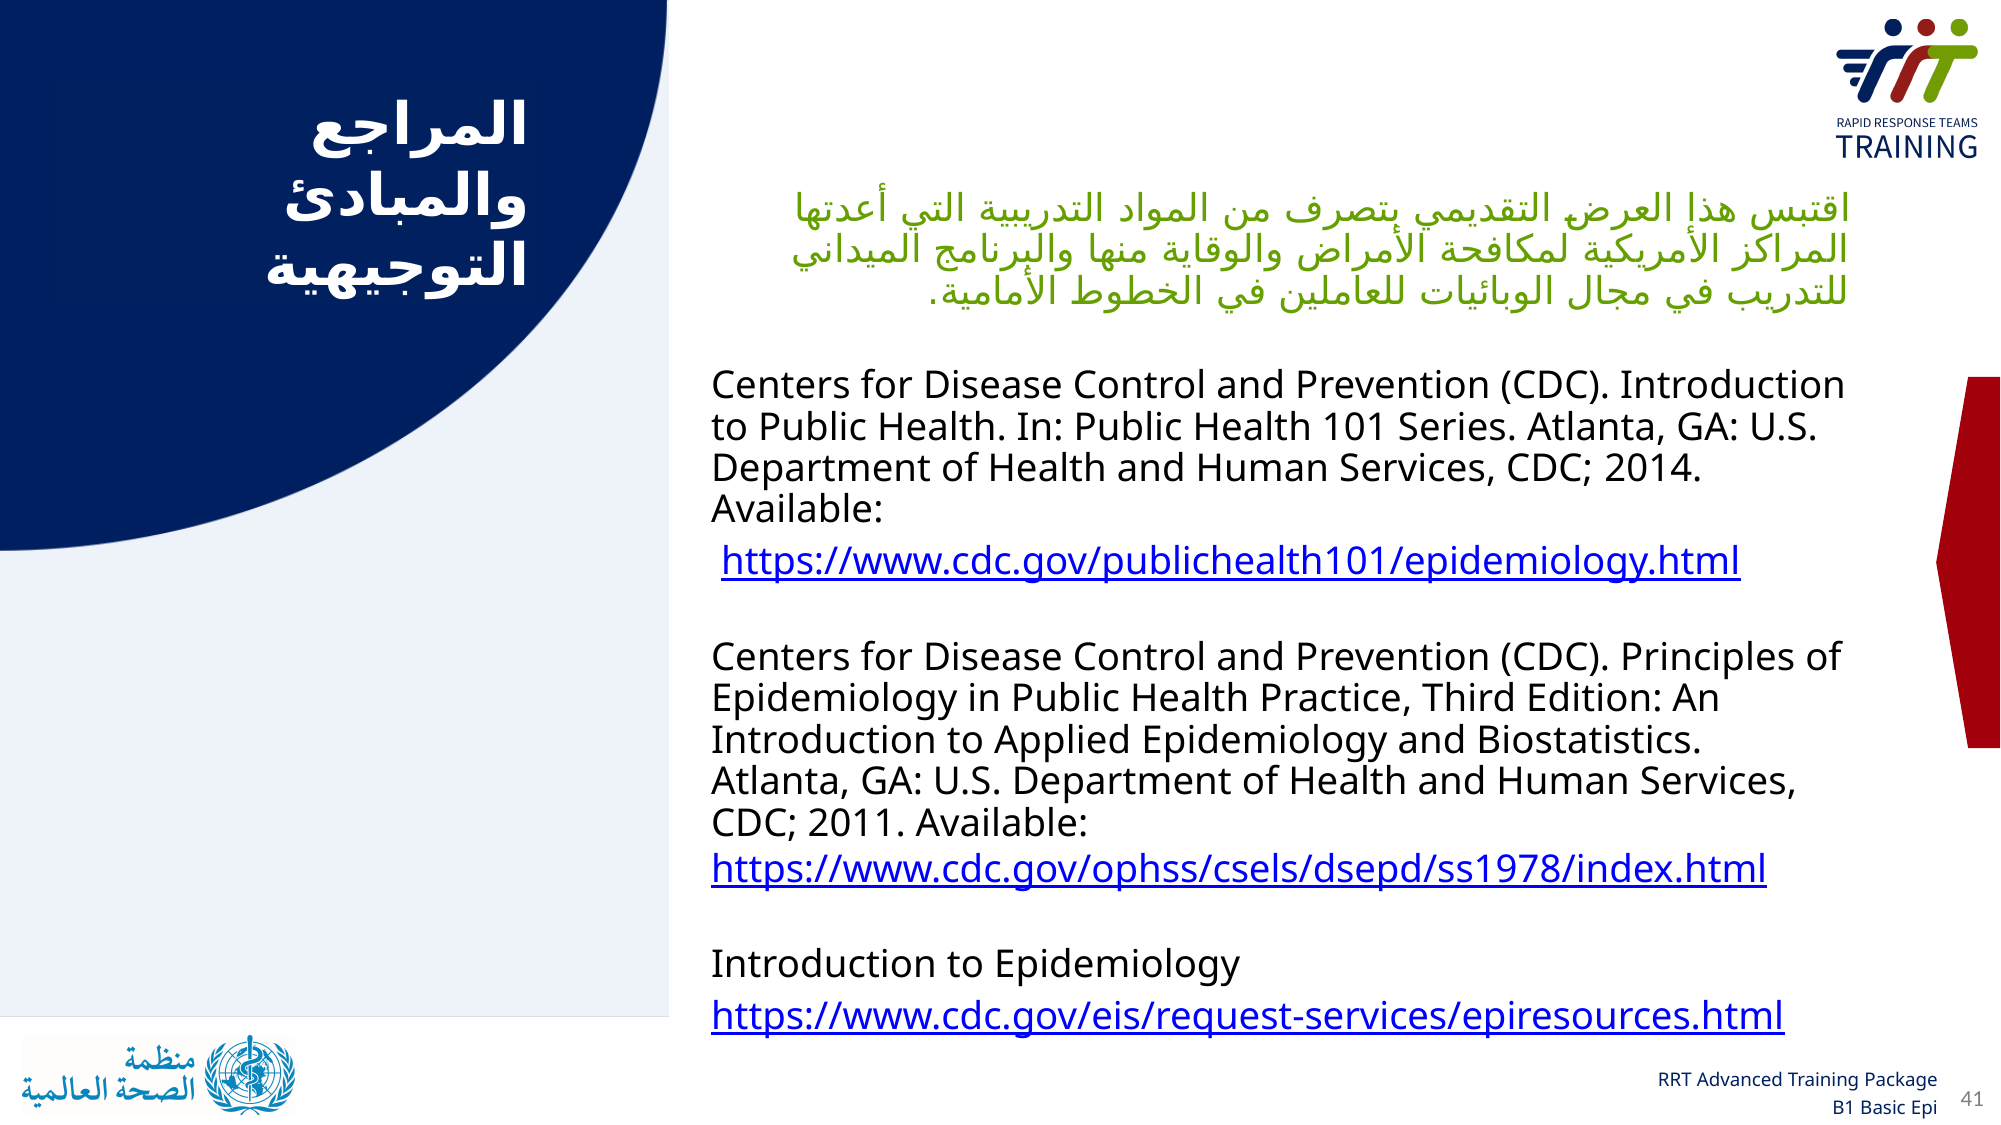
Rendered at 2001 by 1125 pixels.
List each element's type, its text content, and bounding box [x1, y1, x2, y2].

picture [22, 1035, 295, 1115]
picture [0, 0, 669, 1018]
text_box المراجع والمبادئ التوجيهية [58, 79, 537, 305]
list اقتبس هذا العرض التقديمي بتصرف من المواد التدريبية التي أعدتها المراكز الأمريكية لمكافحة الأمراض والوقاية منها والبرنامج الميداني للتدريب في مجال الوبائيات للعاملين في الخطوط الأمامية. Centers for Disease Control and Prevention (CDC). Introduction to Public Health. In: Public Health 101 Series. Atlanta, GA: U.S. Department of Health and Human Services, CDC; 2014. Available: https://www.cdc.gov/publichealth101/epidemiology.html Centers for Disease Control and Prevention (CDC). Principles of Epidemiology in Public Health Practice, Third Edition: An Introduction to Applied Epidemiology and Biostatistics. Atlanta, GA: U.S. Department of Health and Human Services, CDC; 2011. Available: https://www.cdc.gov/ophss/csels/dsepd/ss1978/index.html Introduction to Epidemiology https://www.cdc.gov/eis/request-services/epiresources.html [703, 180, 1860, 1062]
picture [1835, 19, 1978, 167]
picture [252, 1050, 258, 1059]
